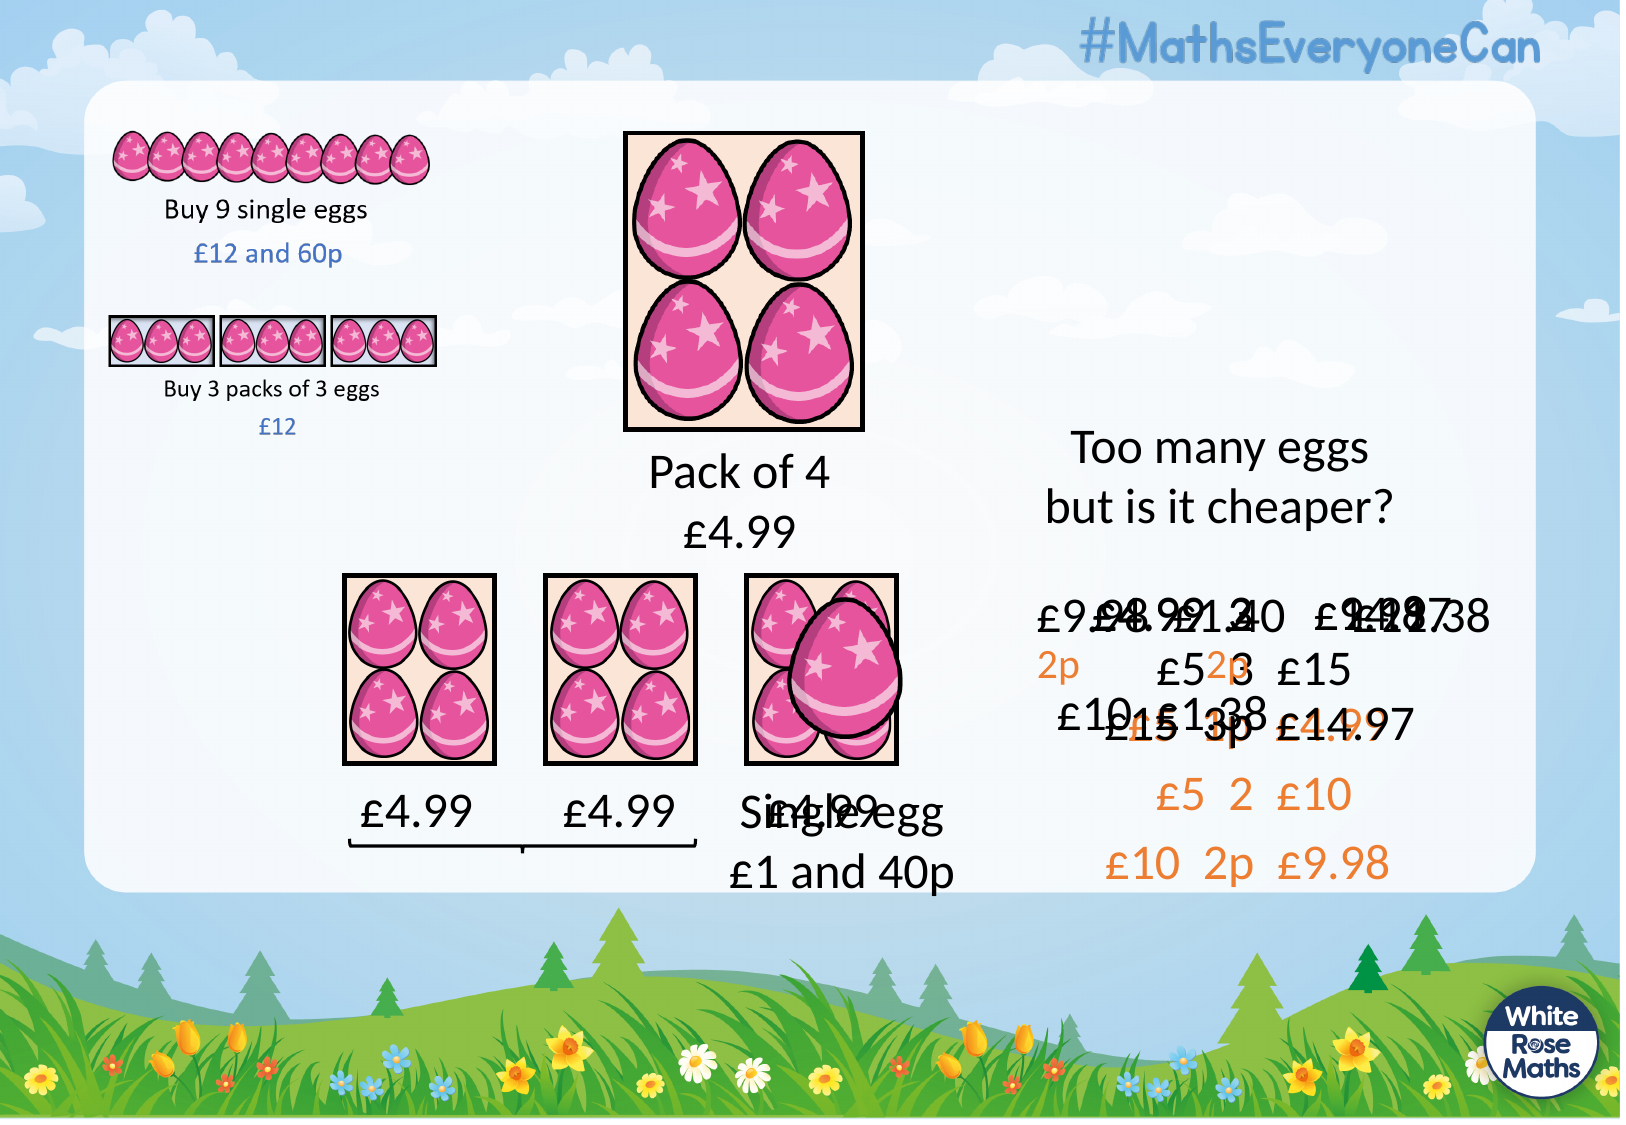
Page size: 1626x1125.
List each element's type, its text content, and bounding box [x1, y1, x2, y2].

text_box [517, 574, 718, 766]
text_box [315, 574, 517, 766]
picture [0, 0, 1626, 1125]
text_box £14.97 [1265, 572, 1501, 648]
text_box Pack of 4 £4.99 [597, 433, 882, 567]
text_box £4.99 [274, 770, 477, 845]
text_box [718, 574, 920, 766]
text_box £4.99 [477, 770, 679, 838]
text_box Single egg £1 and 40p [704, 771, 980, 907]
text_box £4.99 [679, 770, 964, 845]
text_box £11.38 [1304, 575, 1539, 650]
text_box [349, 838, 697, 854]
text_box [580, 130, 898, 433]
text_box Too many eggs but is it cheaper? [957, 406, 1482, 542]
